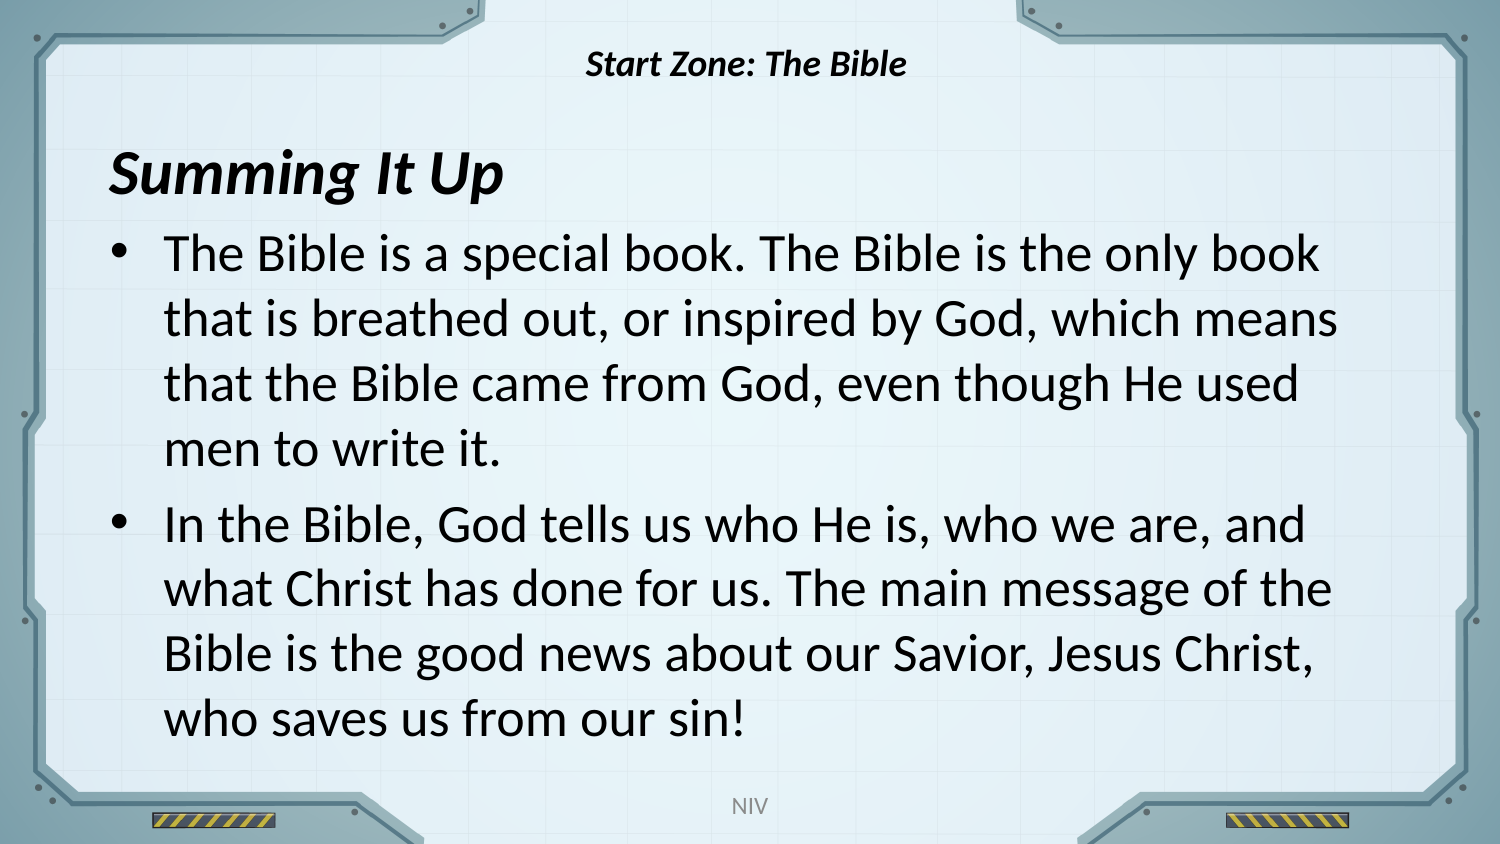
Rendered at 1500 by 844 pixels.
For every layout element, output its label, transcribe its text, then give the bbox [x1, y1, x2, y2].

picture [0, 0, 1500, 844]
list Summing It Up The Bible is a special book. The Bible is the only book that is breathed out, or inspired by God, which means that the Bible came from God, even though He used men to write it. In the Bible, God tells us who He is, who we are, and what Christ has done for us. The main message of the Bible is the good news about our Savior, Jesus Christ, who saves us from our sin! [94, 121, 1408, 756]
text_box Start Zone: The Bible [502, 31, 992, 91]
footer NIV [512, 782, 988, 828]
